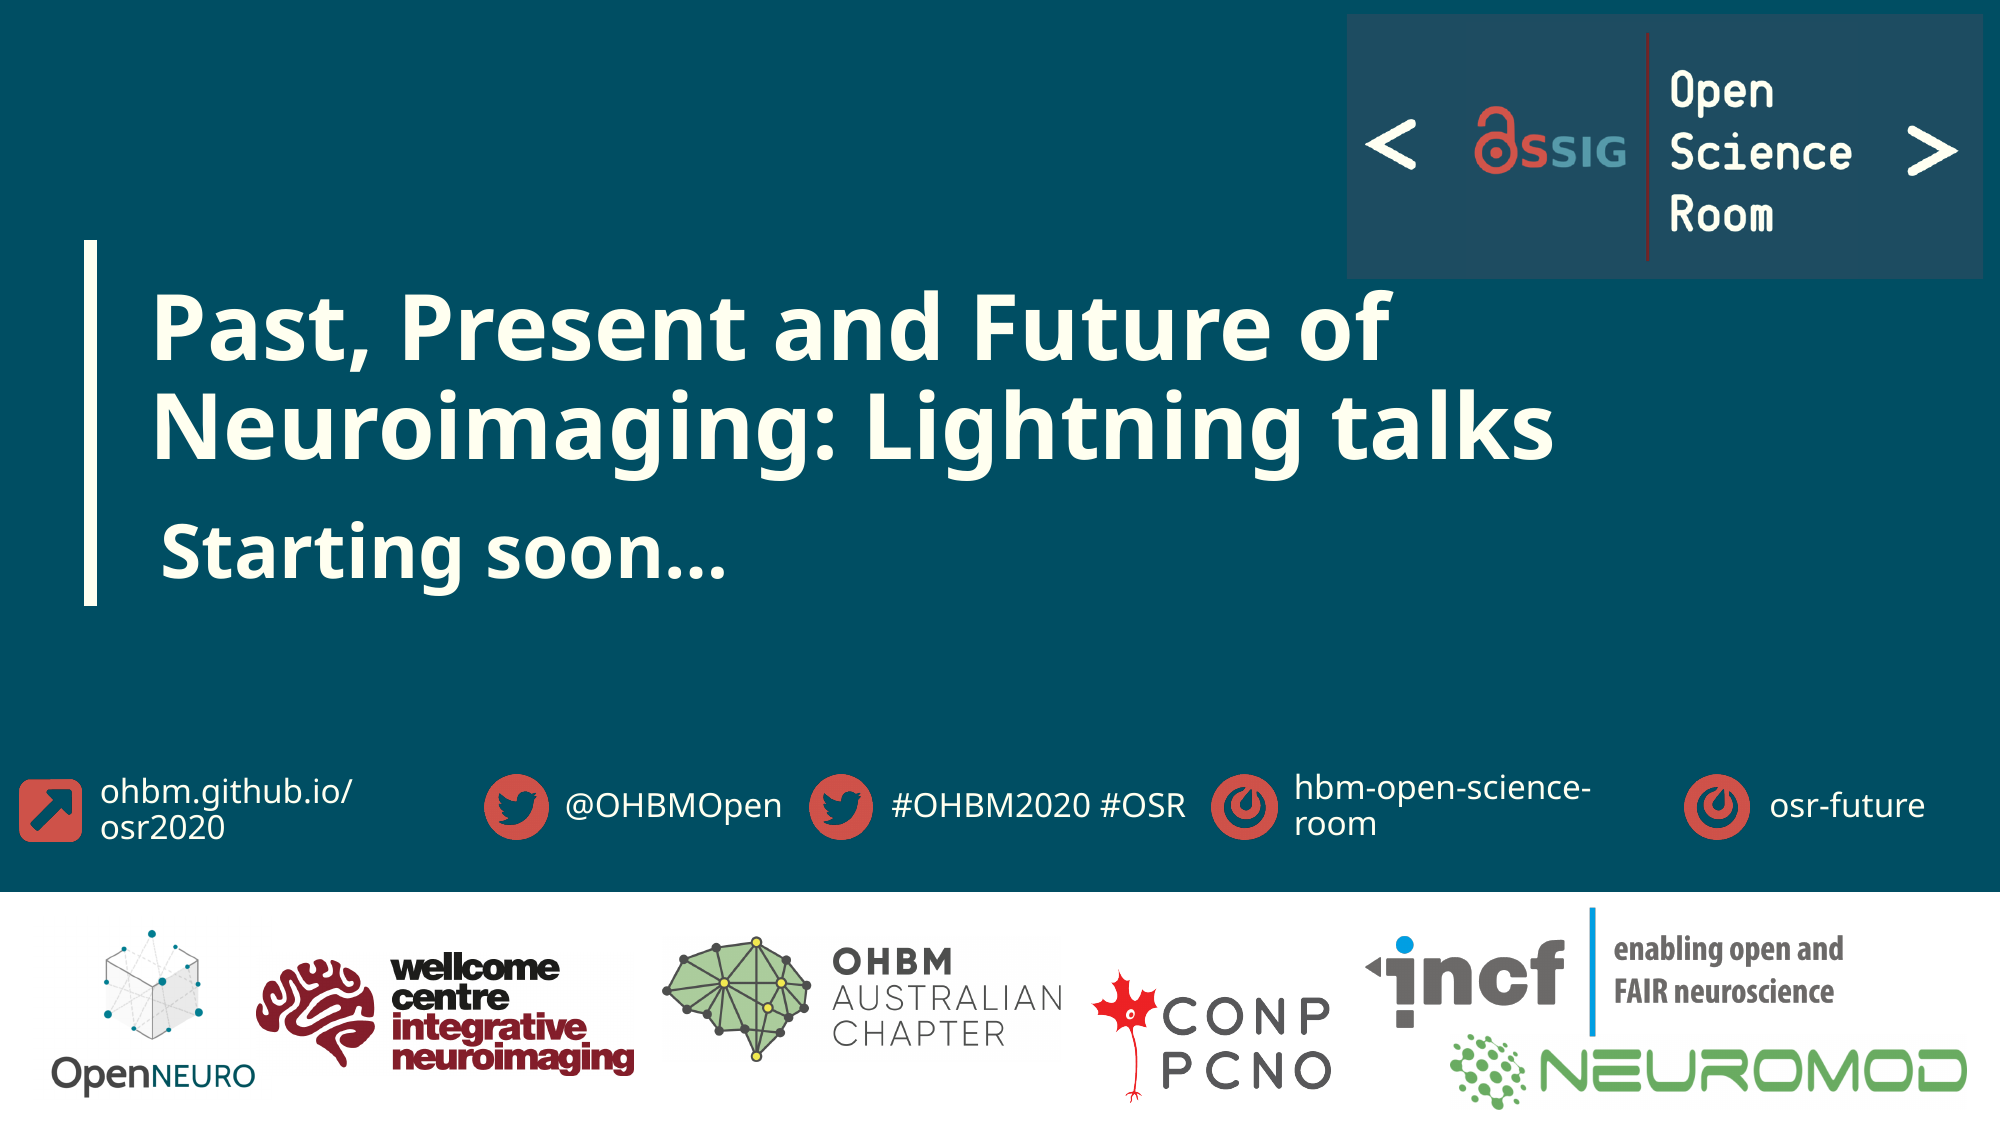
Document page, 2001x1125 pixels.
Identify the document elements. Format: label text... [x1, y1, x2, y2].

text_box [0, 0, 2000, 893]
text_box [484, 771, 800, 843]
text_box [1684, 774, 2000, 840]
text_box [808, 770, 1208, 844]
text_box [1211, 774, 1680, 840]
picture [1348, 15, 1982, 278]
title Past, Present and Future of Neuroimaging: Lightning talks [134, 312, 1967, 487]
text_box Starting soon… [145, 427, 1495, 603]
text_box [19, 775, 490, 846]
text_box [33, 863, 1967, 1110]
